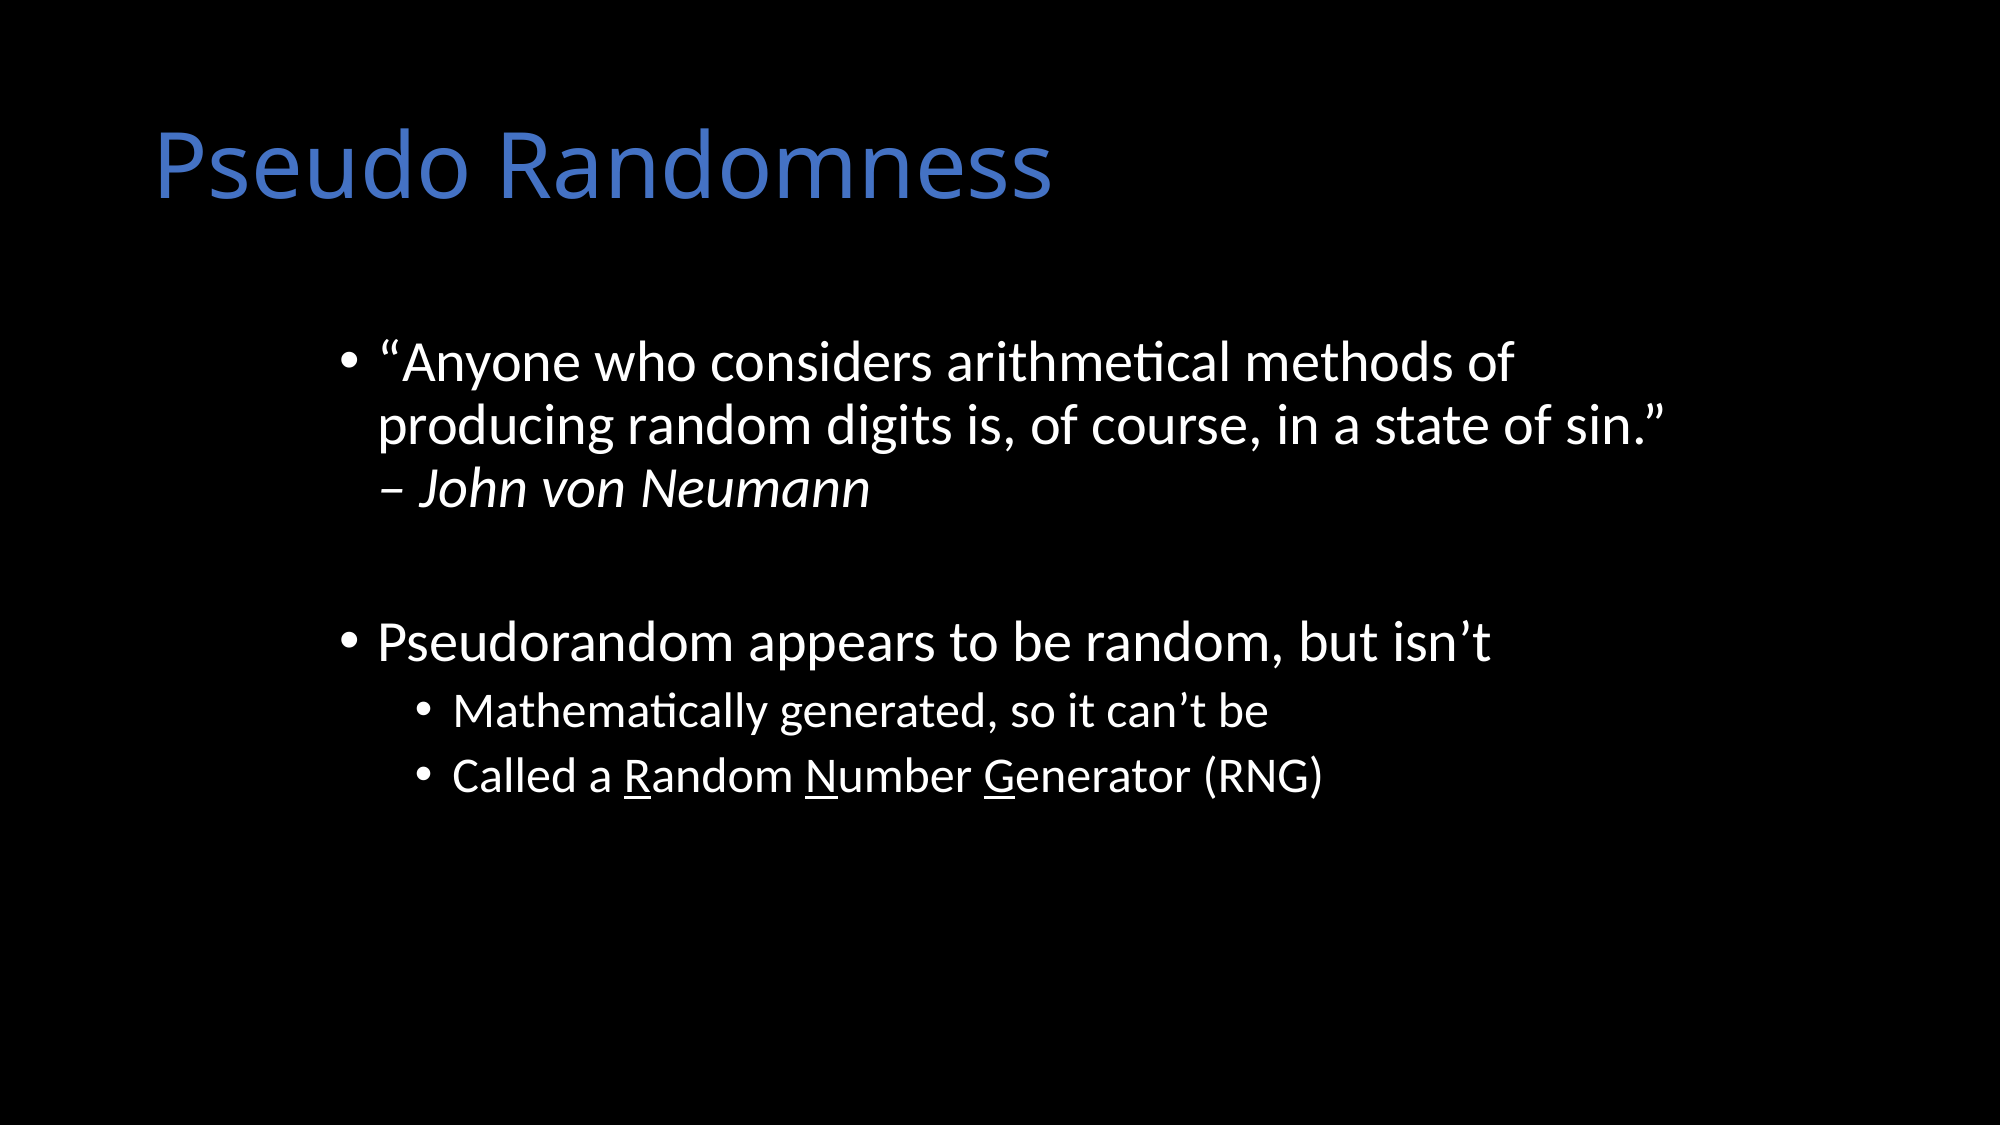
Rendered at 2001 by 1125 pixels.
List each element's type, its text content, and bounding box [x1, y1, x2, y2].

list “Anyone who considers arithmetical methods of producing random digits is, of course, in a state of sin.” – John von Neumann Pseudorandom appears to be random, but isn’t Mathematically generated, so it can’t be Called a Random Number Generator (RNG) [324, 324, 1707, 1066]
title Pseudo Randomness [137, 59, 1863, 278]
